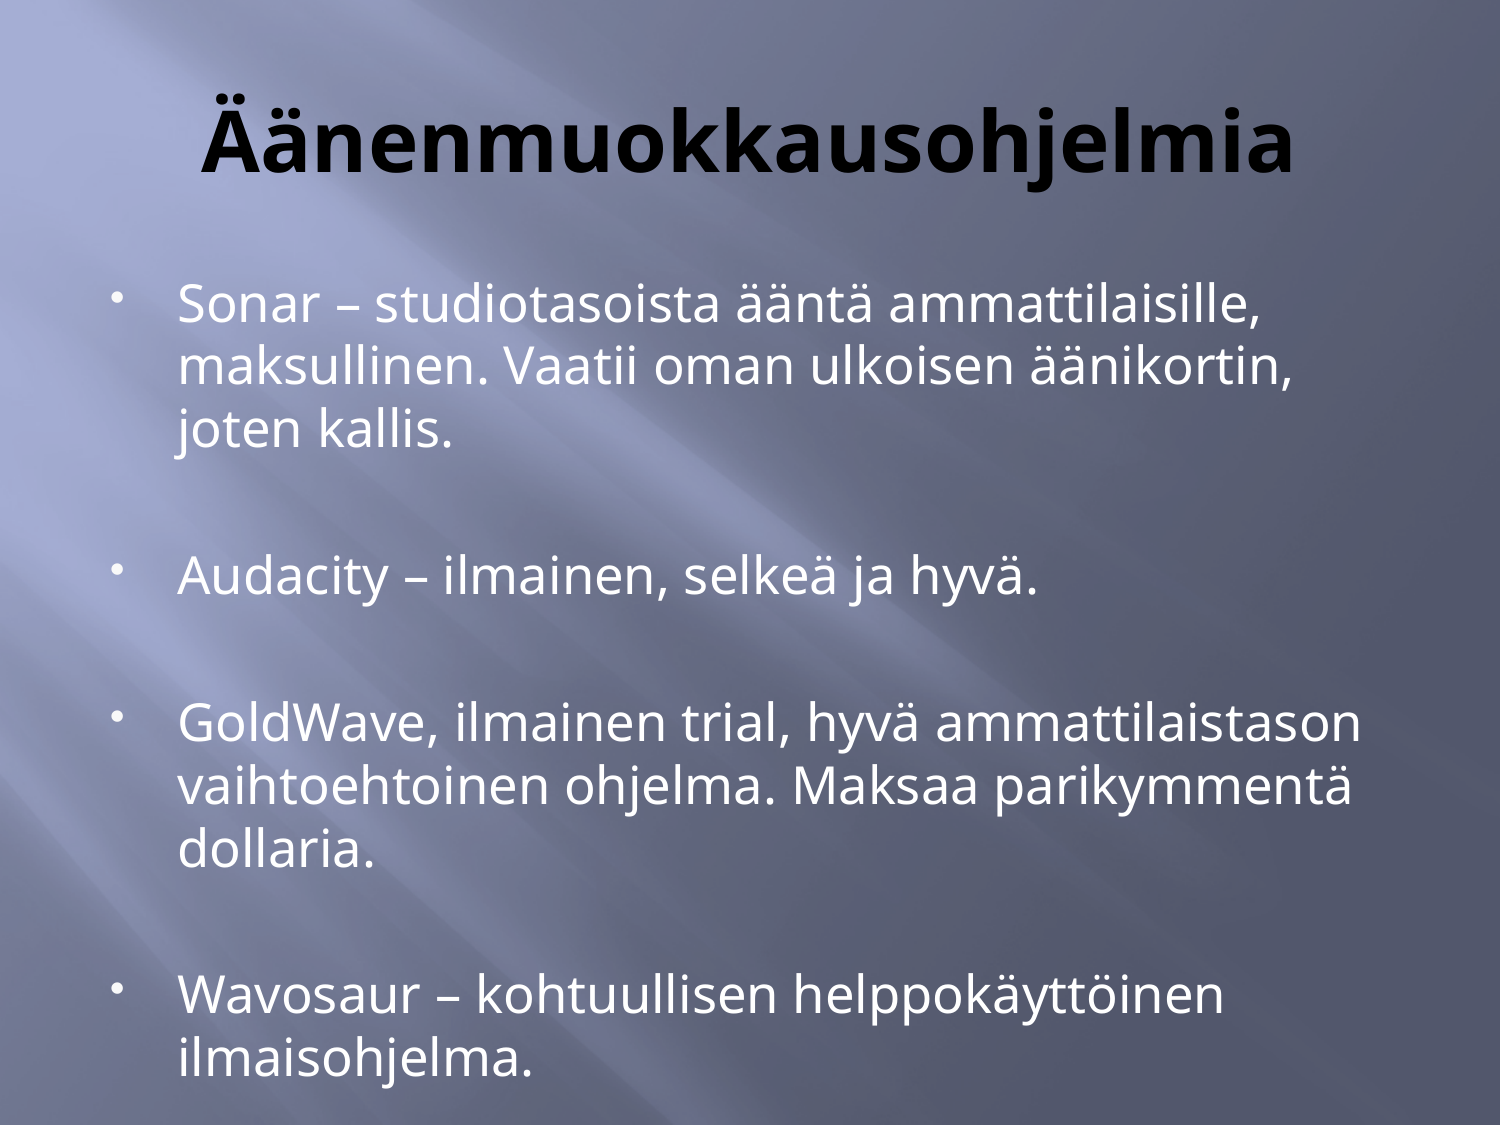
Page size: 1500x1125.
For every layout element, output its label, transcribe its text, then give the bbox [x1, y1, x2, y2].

title Äänenmuokkausohjelmia [75, 45, 1425, 233]
list Sonar – studiotasoista ääntä ammattilaisille, maksullinen. Vaatii oman ulkoisen äänikortin, joten kallis. Audacity – ilmainen, selkeä ja hyvä. GoldWave, ilmainen trial, hyvä ammattilaistason vaihtoehtoinen ohjelma. Maksaa parikymmentä dollaria. Wavosaur – kohtuullisen helppokäyttöinen ilmaisohjelma. [75, 262, 1425, 1102]
